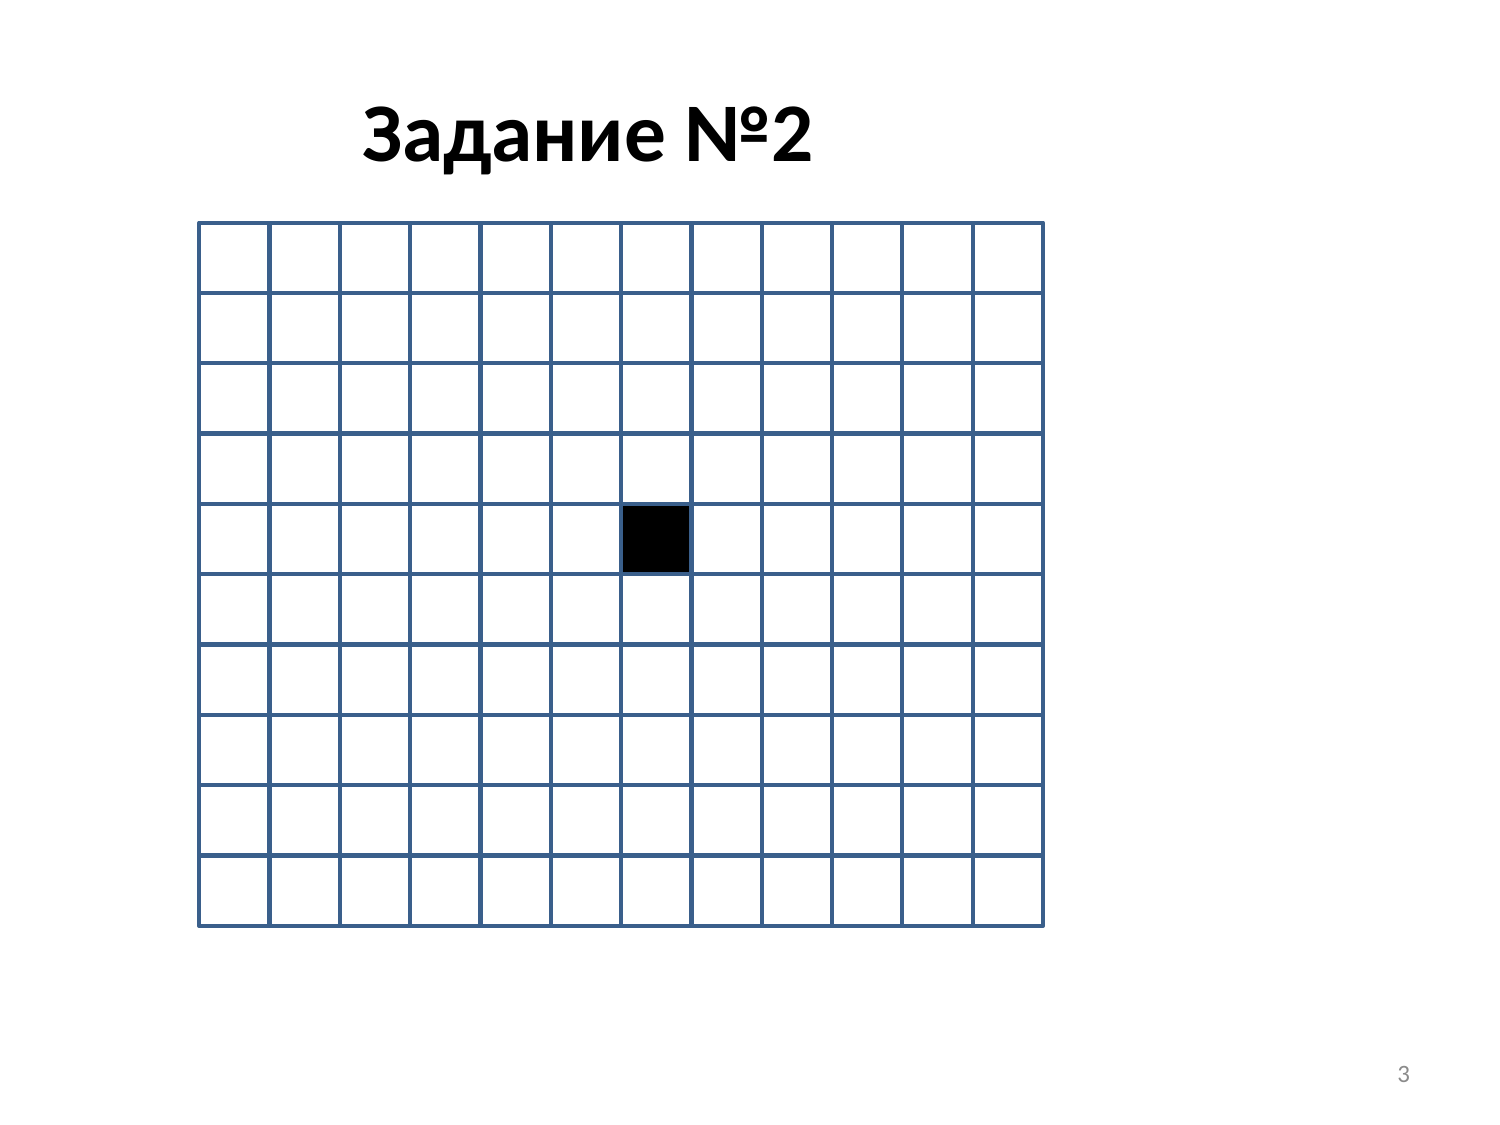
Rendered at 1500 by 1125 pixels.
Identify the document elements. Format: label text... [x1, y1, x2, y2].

text_box [483, 291, 549, 361]
text_box [267, 291, 338, 361]
text_box [971, 361, 1045, 436]
text_box [971, 576, 1045, 647]
text_box [900, 647, 975, 717]
text_box [689, 361, 764, 431]
text_box [623, 431, 693, 502]
text_box [689, 783, 760, 858]
text_box [623, 285, 693, 291]
text_box [693, 502, 764, 572]
text_box [760, 285, 830, 295]
text_box [483, 858, 549, 928]
text_box [830, 285, 900, 295]
text_box [338, 431, 412, 502]
text_box [338, 787, 408, 858]
text_box [975, 647, 1045, 713]
text_box [971, 295, 1045, 361]
text_box [693, 647, 764, 717]
text_box [764, 572, 834, 647]
text_box [971, 506, 1045, 576]
text_box [834, 713, 900, 787]
text_box [830, 295, 900, 361]
text_box [549, 291, 623, 361]
text_box [619, 572, 689, 647]
text_box [483, 787, 553, 858]
text_box [760, 713, 834, 787]
text_box Задание №2 [339, 70, 950, 285]
text_box [197, 572, 267, 642]
text_box [764, 502, 830, 572]
text_box [267, 642, 338, 713]
text_box [764, 431, 830, 502]
text_box [483, 431, 549, 502]
text_box [483, 502, 549, 572]
text_box [623, 291, 689, 361]
text_box [619, 787, 689, 858]
text_box [197, 783, 267, 853]
text_box [412, 717, 478, 783]
text_box [553, 361, 623, 431]
text_box [971, 221, 1045, 295]
text_box [900, 783, 975, 858]
text_box [338, 291, 412, 361]
text_box [830, 502, 900, 572]
text_box [338, 647, 412, 717]
text_box [689, 858, 764, 928]
text_box [553, 572, 619, 647]
text_box [272, 221, 338, 291]
text_box [834, 858, 900, 928]
text_box [197, 221, 272, 295]
text_box [834, 572, 900, 647]
text_box [338, 717, 412, 787]
text_box [197, 361, 267, 431]
text_box [412, 572, 478, 647]
text_box [764, 361, 834, 431]
text_box [408, 783, 483, 858]
text_box [623, 361, 689, 431]
text_box [338, 858, 408, 928]
text_box [553, 787, 619, 853]
text_box [412, 502, 483, 572]
text_box [619, 647, 693, 717]
text_box [197, 853, 267, 928]
text_box [764, 647, 834, 713]
text_box [689, 291, 760, 361]
text_box [412, 647, 478, 717]
text_box [764, 858, 834, 928]
text_box [338, 572, 412, 647]
text_box [478, 572, 553, 647]
text_box [267, 853, 338, 928]
text_box [760, 787, 834, 858]
text_box [834, 647, 900, 713]
text_box [267, 361, 338, 431]
text_box [483, 285, 549, 291]
text_box [478, 647, 553, 717]
text_box [900, 295, 971, 361]
text_box [693, 431, 764, 502]
text_box [272, 506, 338, 572]
text_box [553, 717, 619, 787]
text_box [197, 642, 267, 717]
text_box [900, 858, 975, 928]
text_box [900, 576, 971, 647]
text_box [623, 502, 693, 572]
text_box [267, 713, 338, 787]
text_box [975, 858, 1045, 928]
text_box [549, 853, 623, 928]
text_box [900, 361, 971, 431]
text_box [338, 502, 412, 572]
text_box [412, 431, 483, 502]
text_box [408, 858, 483, 928]
text_box [834, 361, 900, 431]
text_box [900, 506, 971, 576]
text_box [623, 858, 689, 928]
text_box [693, 285, 760, 291]
text_box [900, 221, 971, 295]
text_box [834, 787, 900, 858]
text_box [830, 431, 900, 502]
slide_number 3 [1074, 1042, 1425, 1103]
text_box [975, 787, 1045, 858]
text_box [478, 717, 553, 787]
text_box [553, 647, 619, 717]
text_box [693, 717, 760, 783]
text_box [197, 295, 267, 361]
text_box [338, 361, 412, 431]
text_box [760, 295, 830, 361]
text_box [549, 502, 623, 572]
text_box [267, 787, 338, 853]
text_box [197, 431, 267, 502]
text_box [971, 436, 1045, 506]
text_box [619, 717, 693, 787]
text_box [267, 431, 338, 506]
text_box [549, 431, 623, 502]
text_box [412, 291, 483, 361]
text_box [900, 717, 971, 783]
text_box [267, 572, 338, 642]
text_box [689, 572, 764, 647]
text_box [483, 361, 553, 431]
text_box [338, 221, 412, 291]
text_box [549, 285, 623, 291]
text_box [197, 502, 272, 572]
text_box [412, 285, 483, 291]
text_box [900, 431, 971, 506]
text_box [971, 713, 1045, 787]
text_box [412, 361, 483, 431]
text_box [197, 716, 267, 783]
